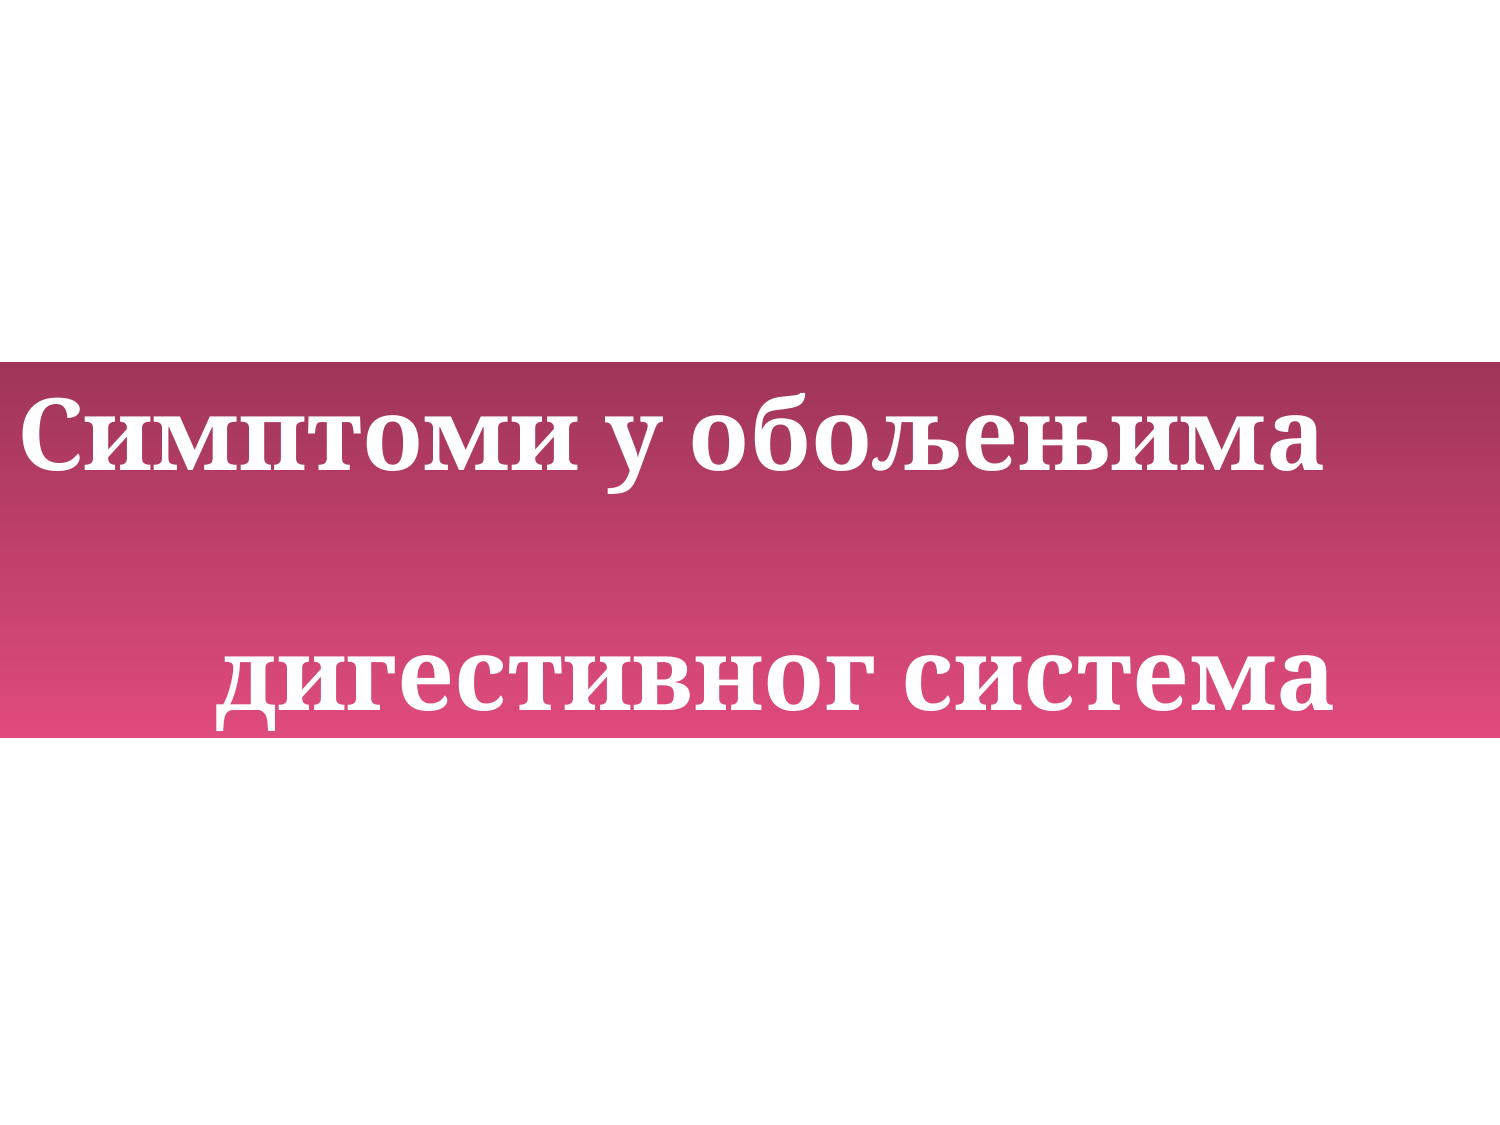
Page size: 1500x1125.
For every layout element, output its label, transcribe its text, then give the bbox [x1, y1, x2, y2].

text_box Симптоми у обољењима дигестивног система [0, 362, 1500, 738]
